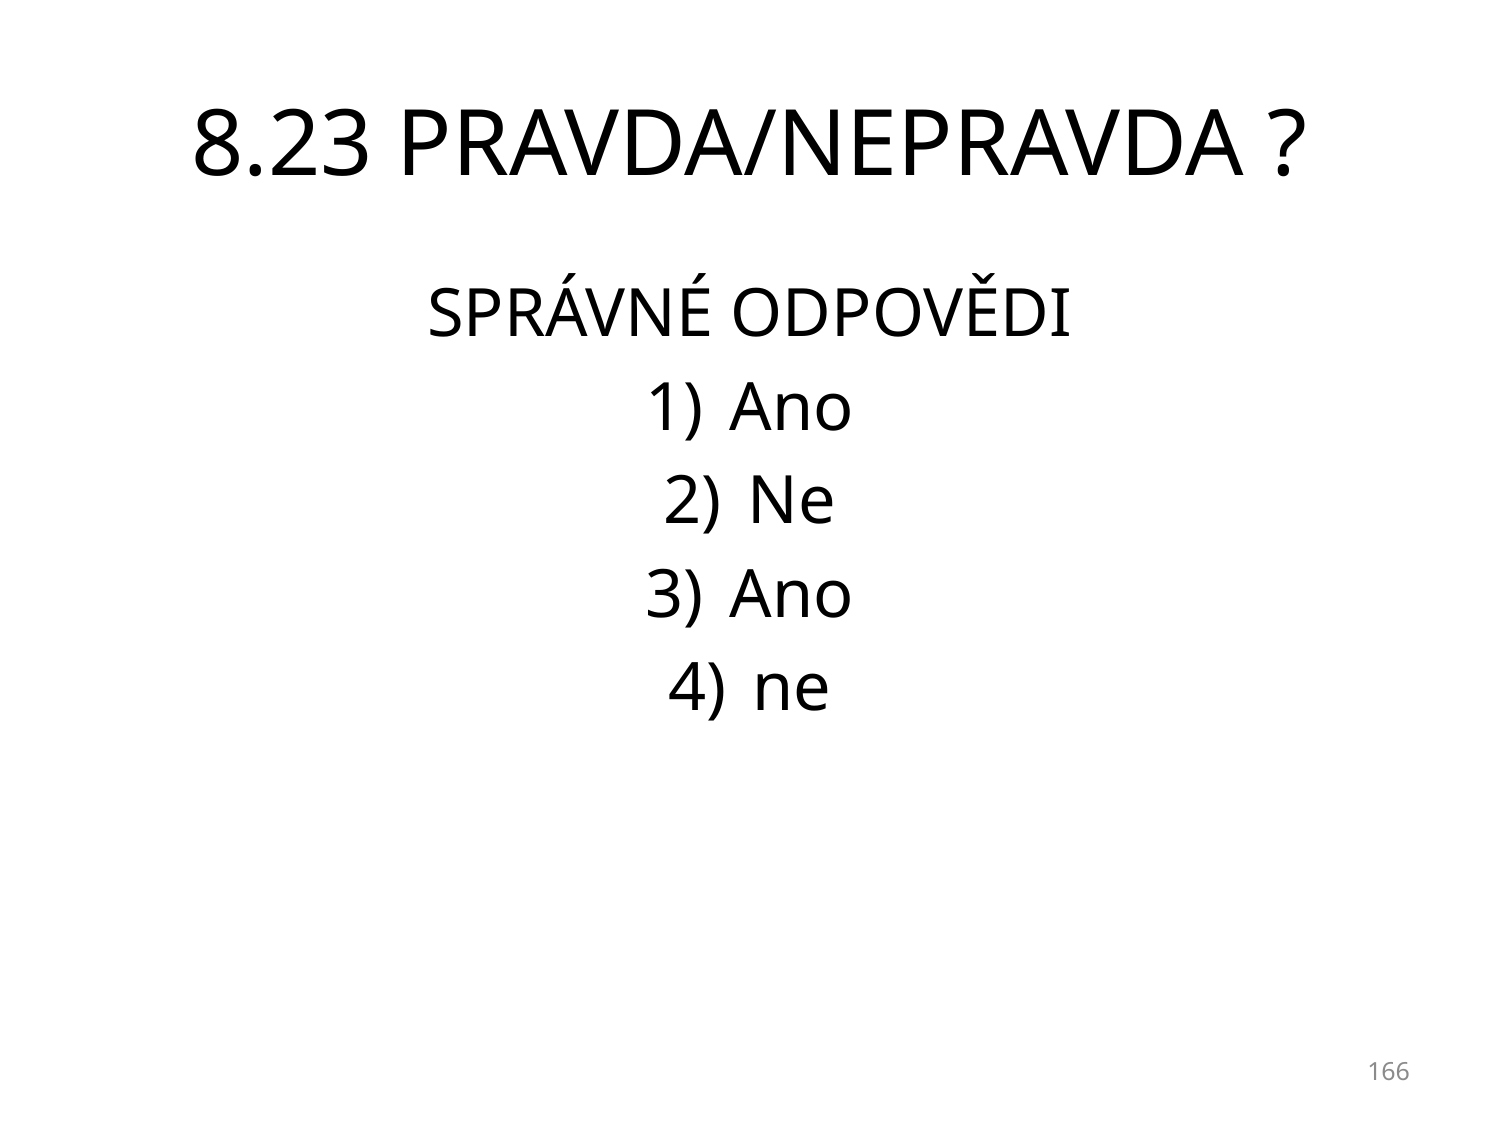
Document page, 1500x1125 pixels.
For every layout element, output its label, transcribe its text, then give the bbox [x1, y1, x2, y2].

list SPRÁVNÉ ODPOVĚDI Ano Ne Ano ne [75, 262, 1425, 1005]
title 8.23 PRAVDA/NEPRAVDA ? [75, 45, 1425, 233]
slide_number 166 [1074, 1042, 1425, 1103]
